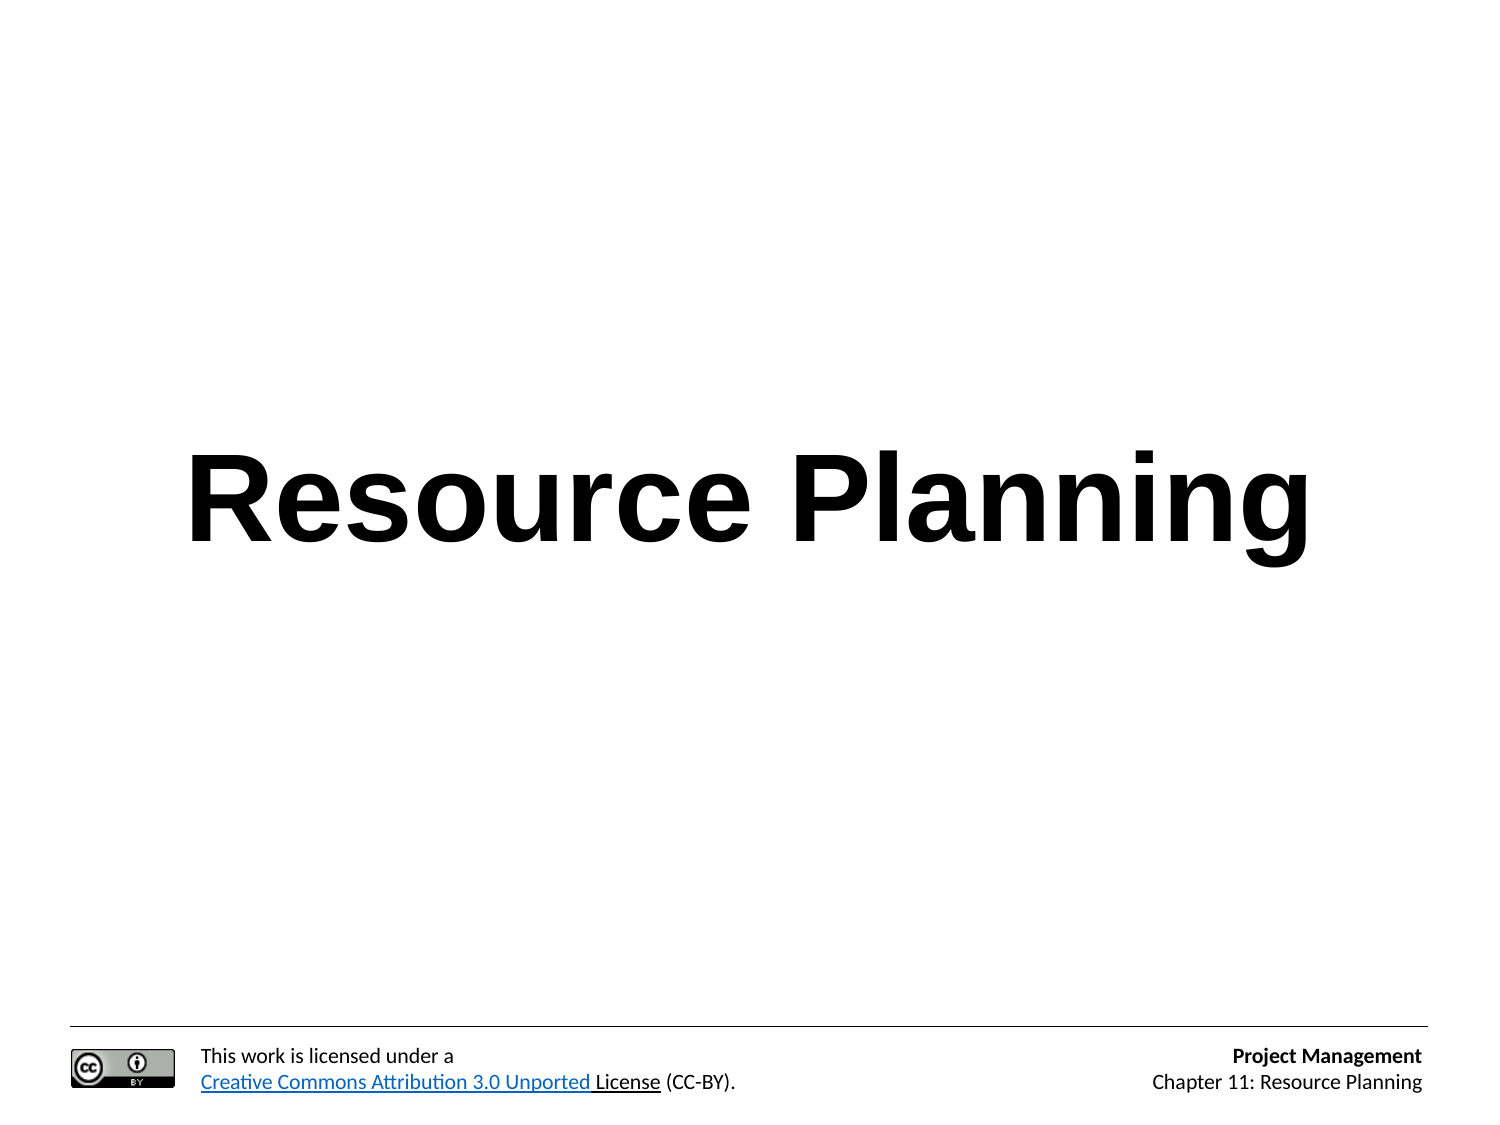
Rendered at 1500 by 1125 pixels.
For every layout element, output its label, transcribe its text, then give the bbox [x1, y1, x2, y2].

picture [71, 1049, 175, 1088]
title Resource Planning [112, 184, 1388, 576]
